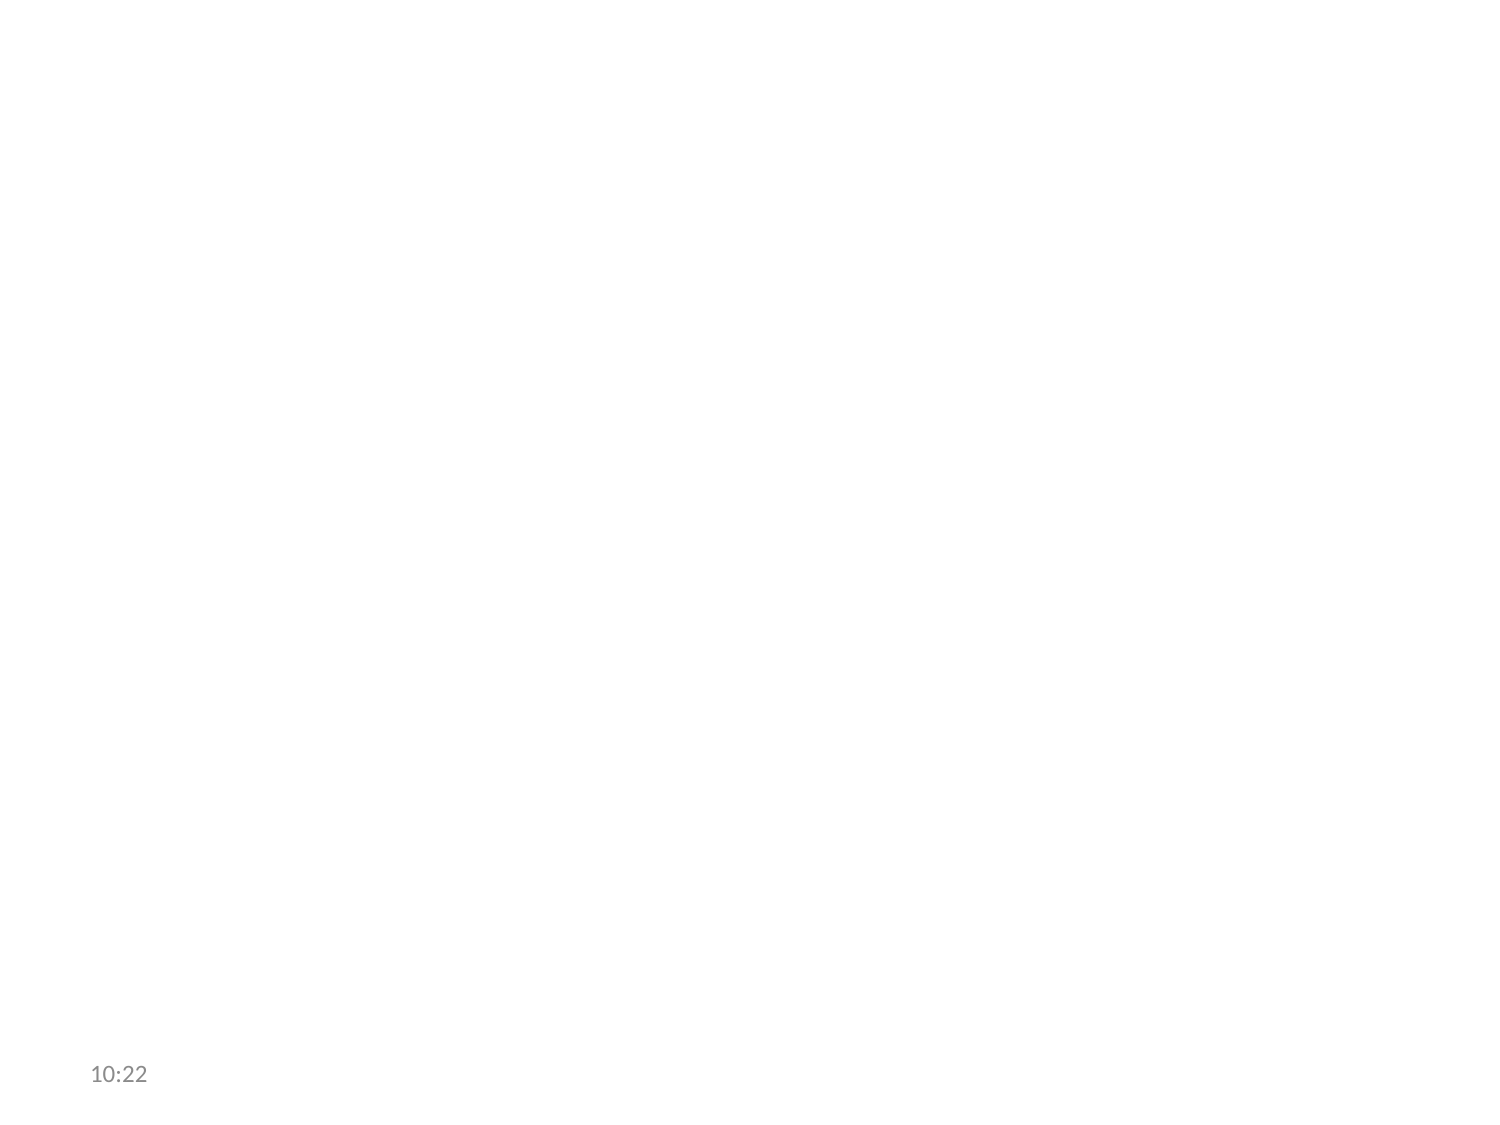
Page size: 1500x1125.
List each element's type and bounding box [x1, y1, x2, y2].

slide_number [75, 1042, 425, 1103]
